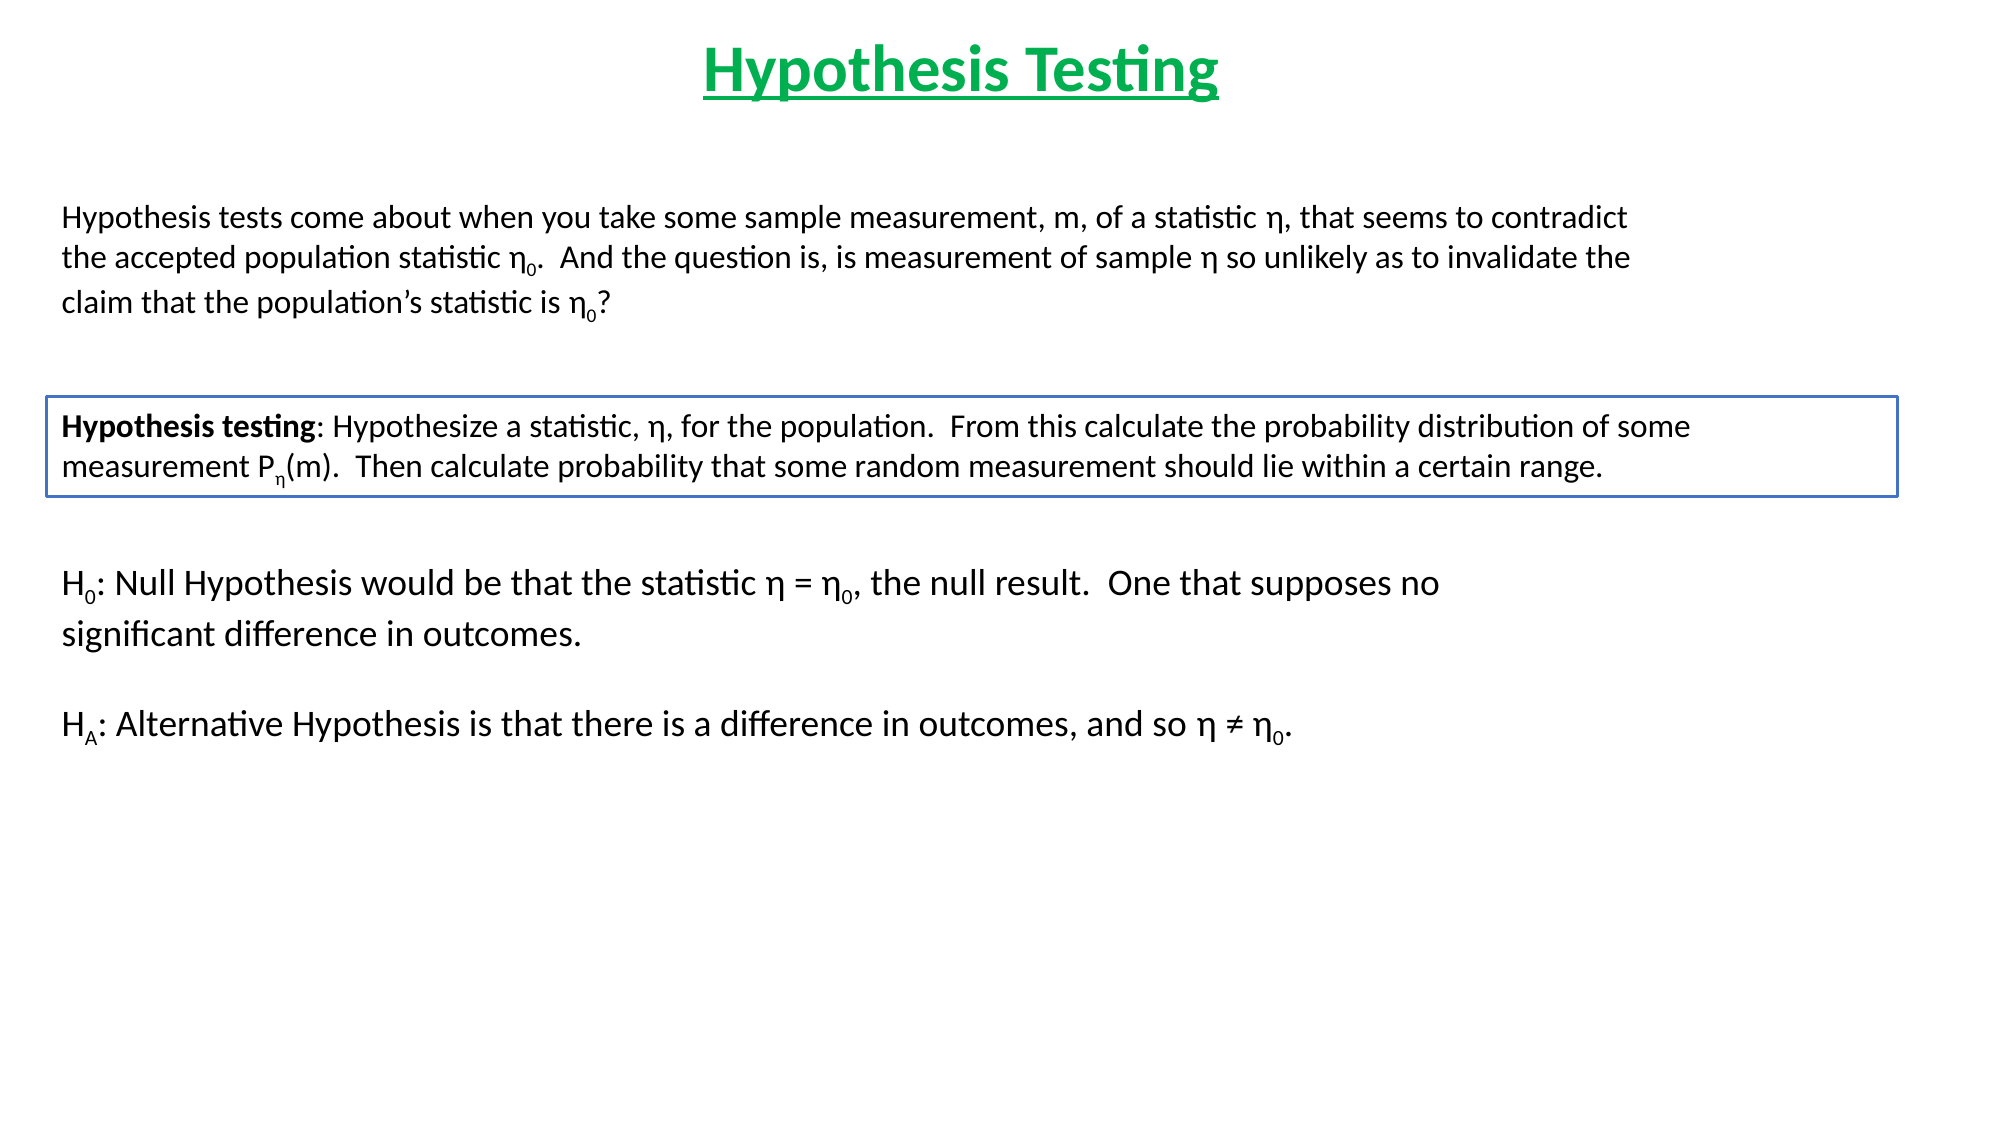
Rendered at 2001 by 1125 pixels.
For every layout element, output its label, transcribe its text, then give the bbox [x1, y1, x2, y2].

text_box Hypothesis testing: Hypothesize a statistic, η, for the population. From this calculate the probability distribution of some measurement Pη(m). Then calculate probability that some random measurement should lie within a certain range. [46, 396, 1898, 497]
text_box Hypothesis Testing [688, 17, 1323, 113]
text_box Hypothesis tests come about when you take some sample measurement, m, of a statistic η, that seems to contradict the accepted population statistic η0. And the question is, is measurement of sample η so unlikely as to invalidate the claim that the population’s statistic is η0? [46, 187, 1684, 334]
text_box H0: Null Hypothesis would be that the statistic η = η0, the null result. One that supposes no significant difference in outcomes. HA: Alternative Hypothesis is that there is a difference in outcomes, and so η ≠ η0. [46, 550, 1571, 758]
